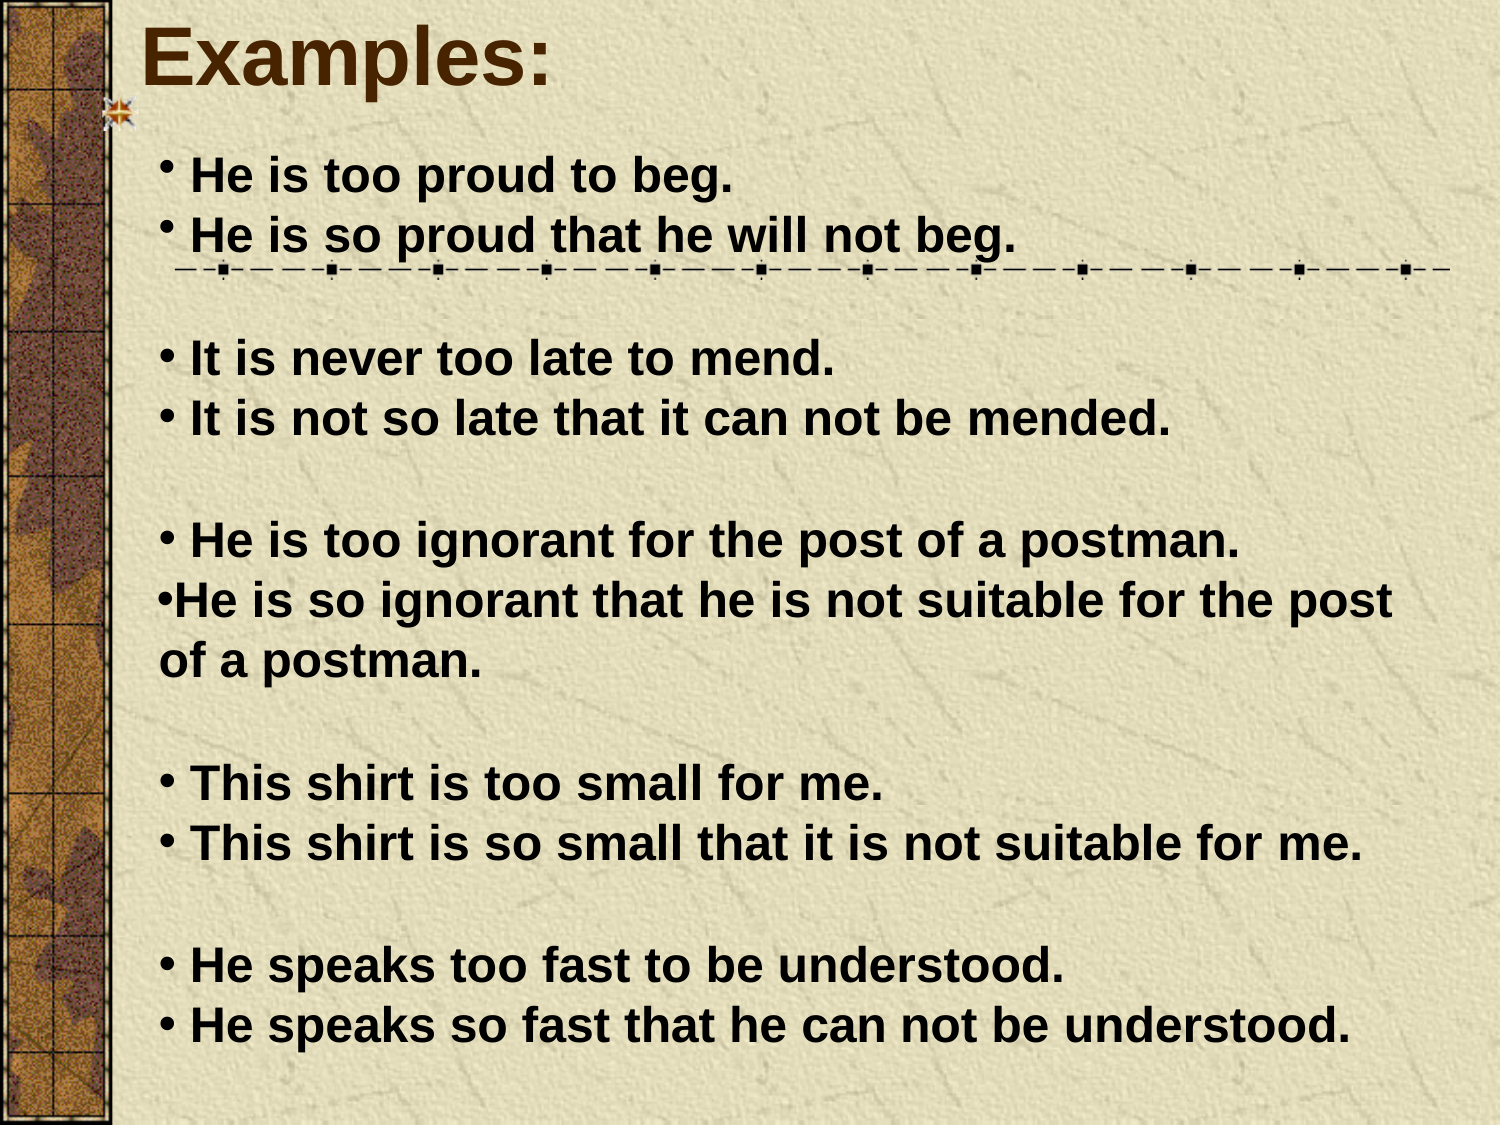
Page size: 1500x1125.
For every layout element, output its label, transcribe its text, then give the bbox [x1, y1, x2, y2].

text_box He is too proud to beg. He is so proud that he will not beg. It is never too late to mend. It is not so late that it can not be mended. He is too ignorant for the post of a postman. He is so ignorant that he is not suitable for the post of a postman. This shirt is too small for me. This shirt is so small that it is not suitable for me. He speaks too fast to be understood. He speaks so fast that he can not be understood. [156, 140, 1415, 1053]
picture [0, 0, 1500, 1125]
title Examples: [137, 0, 559, 190]
text_box [102, 94, 139, 131]
